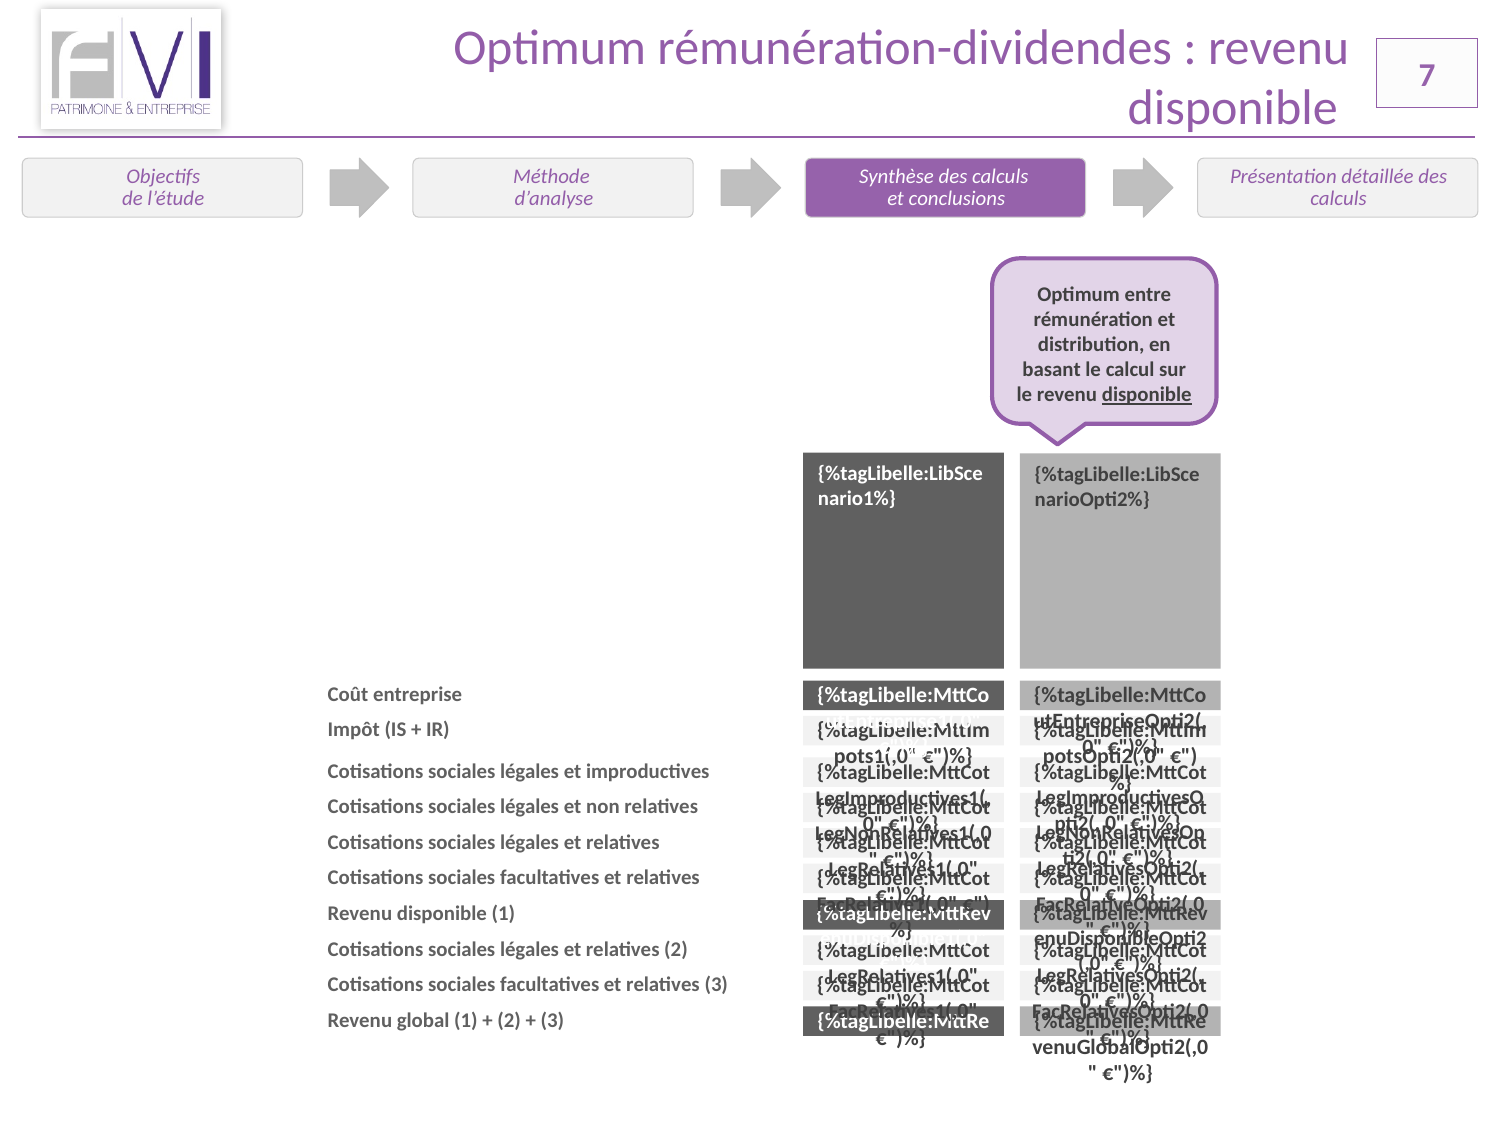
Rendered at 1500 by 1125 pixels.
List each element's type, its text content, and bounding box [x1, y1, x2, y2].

text_box {%tagLibelle:MttImpots1(,0" €")%} [803, 715, 1004, 746]
text_box {%tagLibelle:MttCotFacRelative1(,0" €")%} [803, 863, 1004, 894]
text_box Cotisations sociales légales et relatives [312, 828, 681, 854]
text_box {%tagLibelle:MttCotLegRelativesOpti2(,0" €")%} [1019, 935, 1221, 965]
text_box {%tagLibelle:MttCotLegImproductives1(, 0" €")%} [803, 757, 1004, 787]
text_box {%tagLibelle:LibScenarioOpti2%} [1019, 453, 1221, 669]
text_box {%tagLibelle:MttCotLegImproductivesOpti2(, 0" €")%} [1019, 757, 1221, 787]
text_box Optimum entre rémunération et distribution, en basant le calcul sur le revenu disponible [989, 256, 1219, 447]
text_box {%tagLibelle:MttRevenuGlobalOpti2(,0" €")%} [1019, 1006, 1221, 1036]
text_box Cotisations sociales facultatives et relatives [312, 863, 722, 889]
text_box Coût entreprise [312, 680, 479, 705]
picture [41, 9, 221, 130]
text_box {%tagLibelle:MttRevenuGlobal1(,0" €")%} [803, 1006, 1004, 1036]
text_box {%tagLibelle:MttCotLegRelativesOpti2(,0" €")%} [1019, 828, 1221, 858]
text_box {%tagLibelle:MttCoutEntreprise1(,0" €")%} [803, 680, 1004, 711]
text_box {%tagLibelle:MttRevenuDisponibleOpti2(,0" €")%} [1019, 900, 1221, 930]
text_box Cotisations sociales légales et non relatives [312, 792, 720, 818]
text_box Impôt (IS + IR) [312, 716, 467, 742]
text_box {%tagLibelle:MttCotFacRelativesOpti2(,0" €")%} [1019, 970, 1221, 1001]
text_box {%tagLibelle:MttCotLegNonRelativesOpti2(,0" €")%} [1019, 792, 1221, 823]
text_box Cotisations sociales facultatives et relatives (3) [312, 970, 751, 1012]
title Optimum rémunération-dividendes : revenu disponible [242, 19, 1365, 130]
text_box {%tagLibelle:MttImpotsOpti2(,0" €")%} [1019, 715, 1221, 746]
text_box Cotisations sociales légales et relatives (2) [312, 935, 710, 970]
text_box Revenu global (1) + (2) + (3) [312, 1006, 584, 1047]
text_box {%tagLibelle:MttCotFacRelatives1(,0" €")%} [803, 970, 1004, 1001]
text_box {%tagLibelle:MttCotLegNonRelatives1(,0" €")%} [803, 792, 1004, 823]
text_box {%tagLibelle:LibScenario1%} [803, 452, 1004, 669]
text_box {%tagLibelle:MttRevenuDisponible1(,0" €")%} [803, 900, 1004, 930]
text_box {%tagLibelle:MttCotLegRelatives1(,0" €")%} [803, 935, 1004, 965]
text_box Cotisations sociales légales et improductives [312, 757, 731, 783]
text_box {%tagLibelle:MttCotFacRelativeOpti2(,0" €")%} [1019, 863, 1221, 894]
text_box {%tagLibelle:MttCotLegRelatives1(,0" €")%} [803, 828, 1004, 858]
text_box Revenu disponible (1) [312, 900, 534, 935]
text_box {%tagLibelle:MttCoutEntrepriseOpti2(,0" €")%} [1019, 680, 1221, 711]
